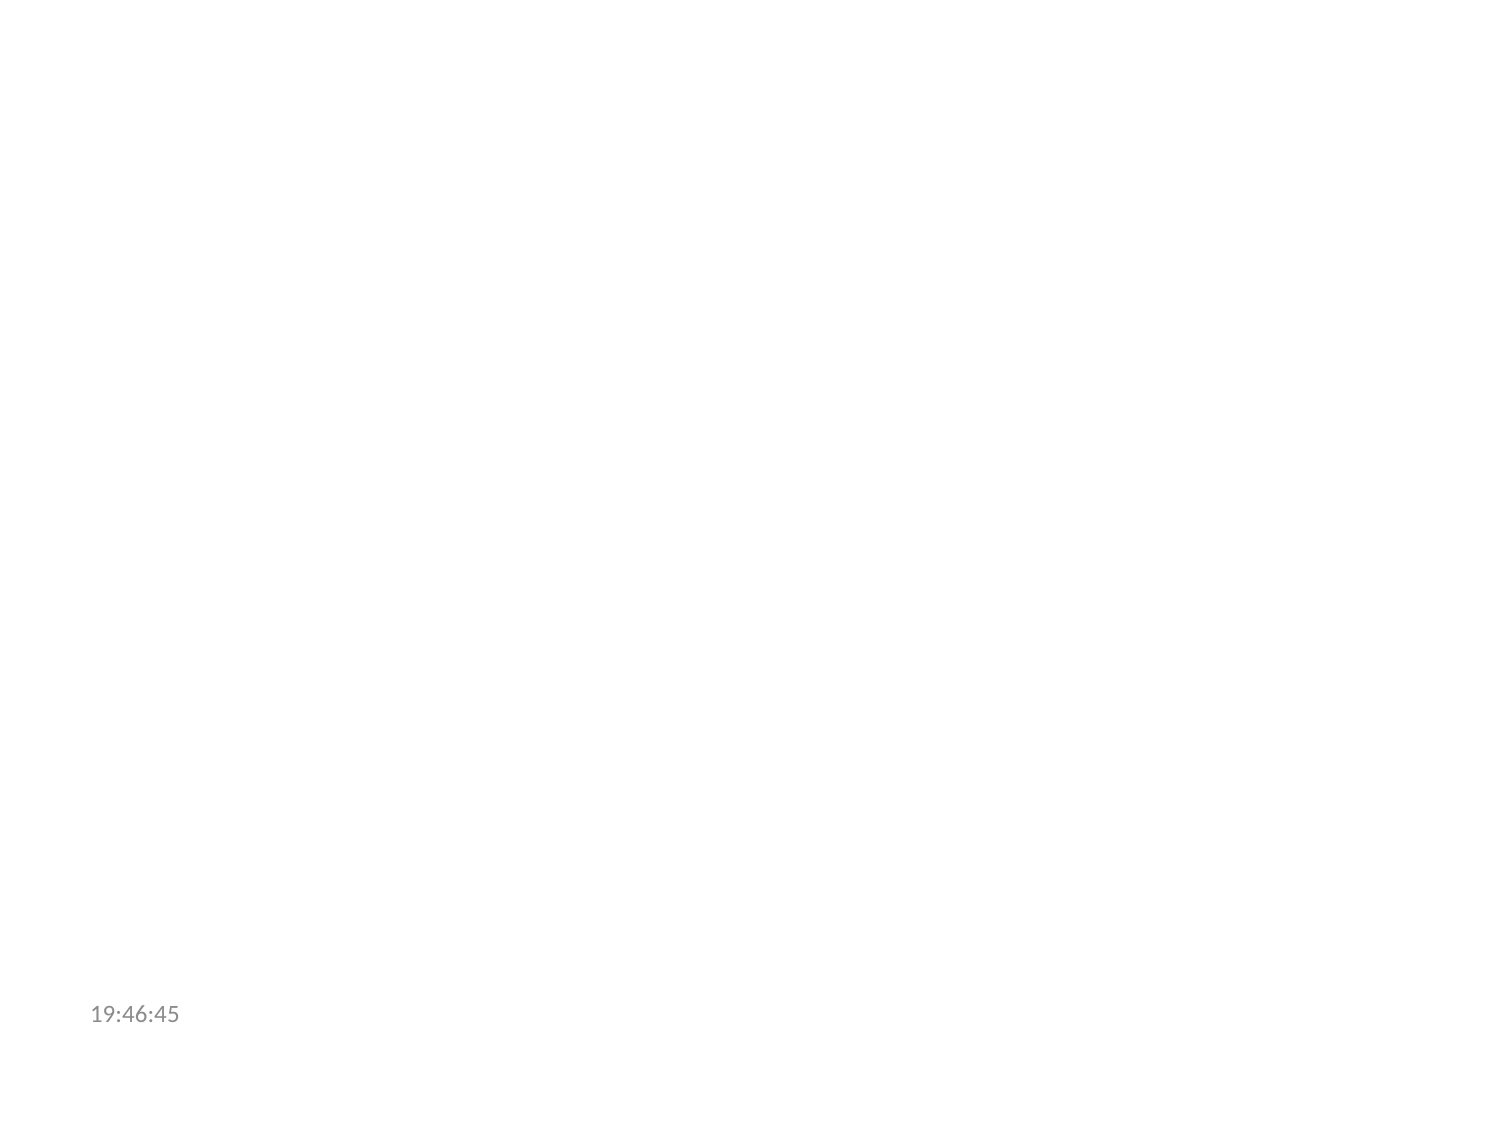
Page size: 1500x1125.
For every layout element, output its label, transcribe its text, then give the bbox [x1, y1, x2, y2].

text_box 15:35:09 [75, 982, 425, 1043]
